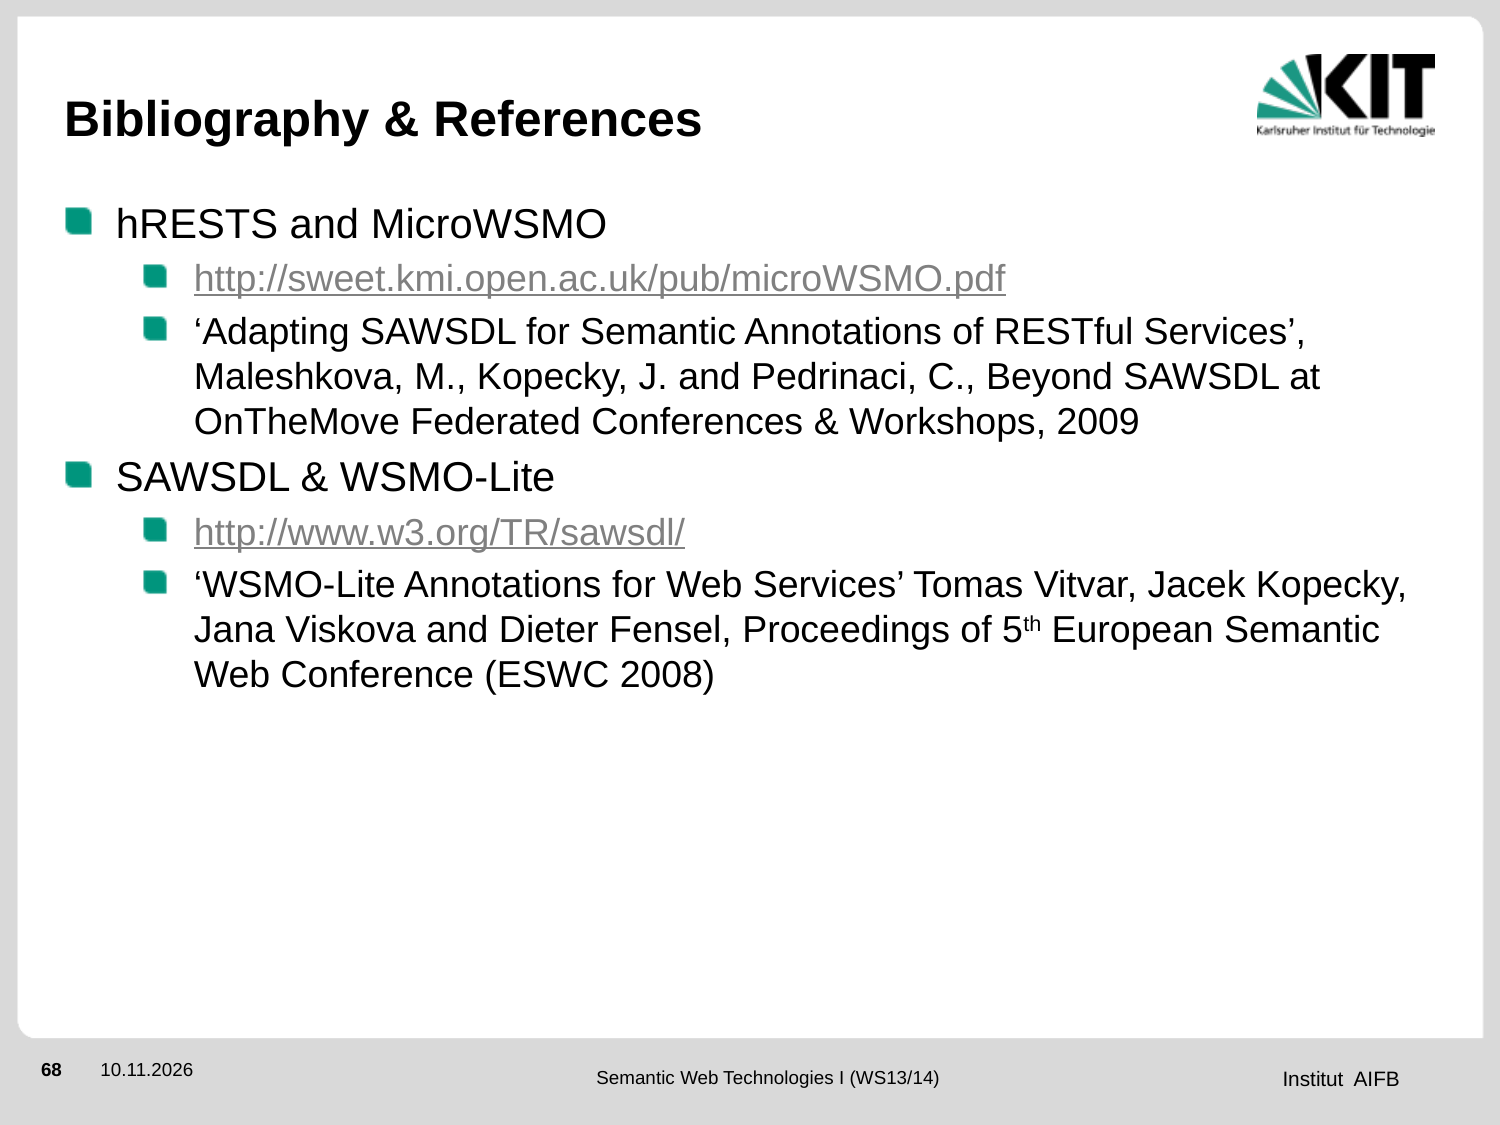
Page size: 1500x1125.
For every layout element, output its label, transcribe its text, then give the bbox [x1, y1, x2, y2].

list hRESTS and MicroWSMO http://sweet.kmi.open.ac.uk/pub/microWSMO.pdf ‘Adapting SAWSDL for Semantic Annotations of RESTful Services’, Maleshkova, M., Kopecky, J. and Pedrinaci, C., Beyond SAWSDL at OnTheMove Federated Conferences & Workshops, 2009 SAWSDL & WSMO-Lite http://www.w3.org/TR/sawsdl/ ‘WSMO-Lite Annotations for Web Services’ Tomas Vitvar, Jacek Kopecky, Jana Viskova and Dieter Fensel, Proceedings of 5th European Semantic Web Conference (ESWC 2008) [64, 196, 1436, 1000]
title Bibliography & References [64, 54, 1198, 147]
picture [0, 0, 1500, 1125]
